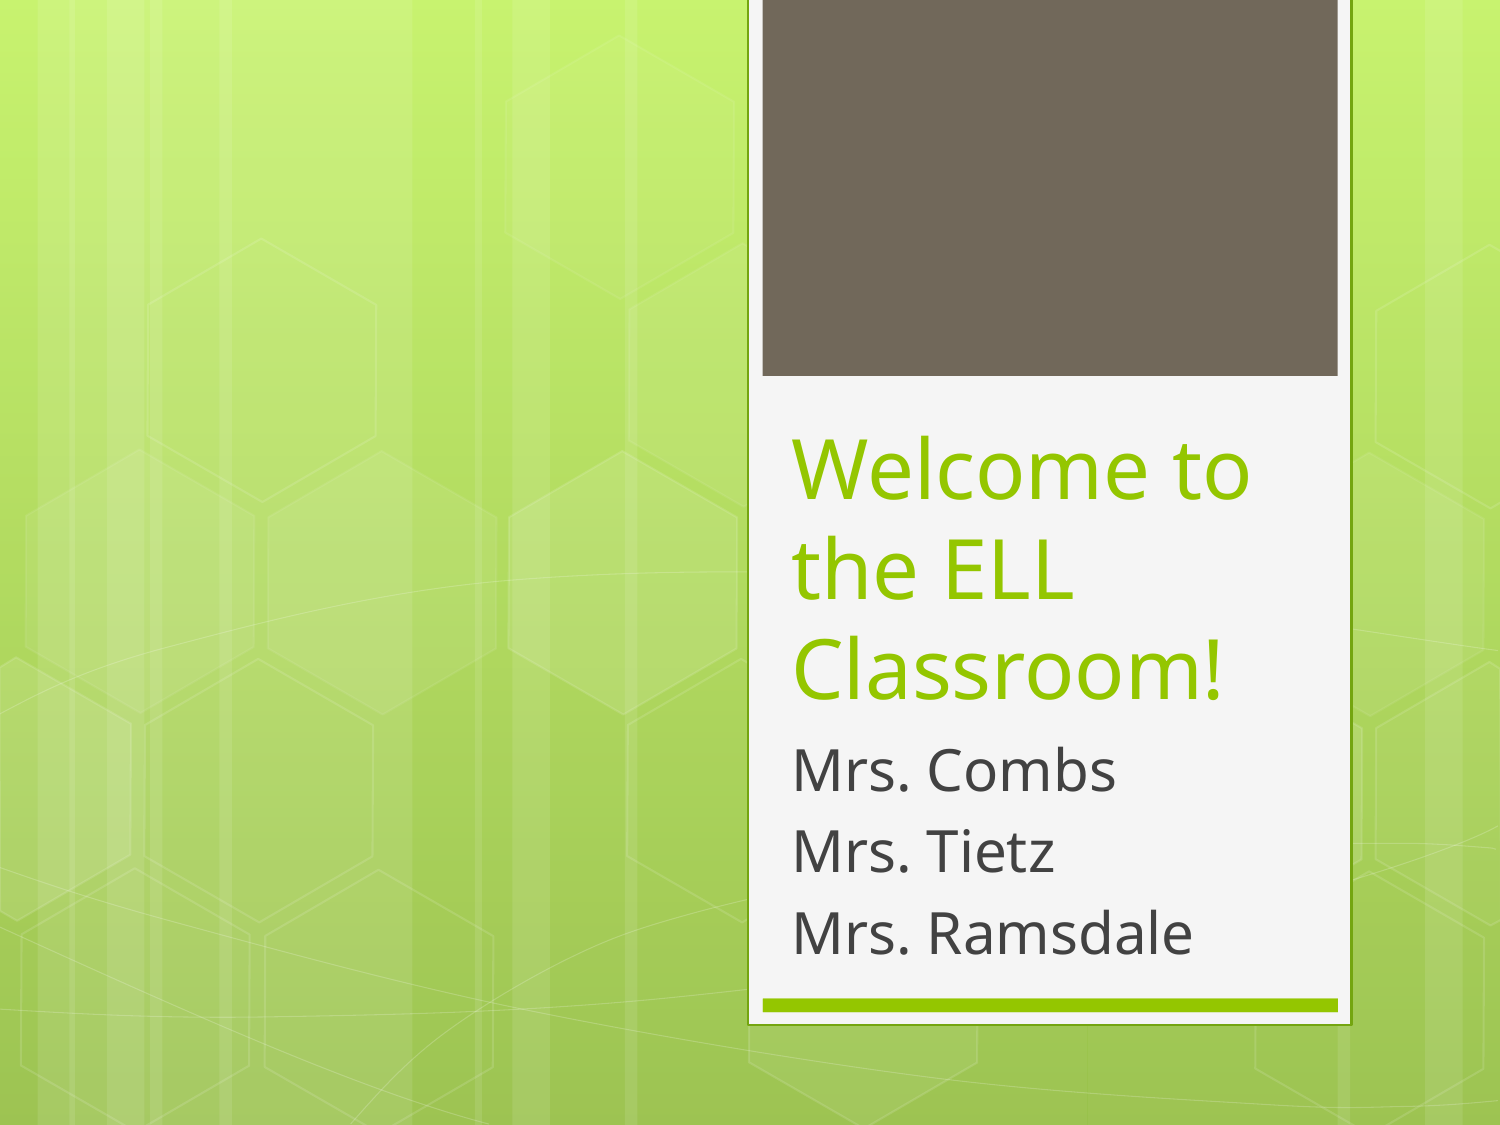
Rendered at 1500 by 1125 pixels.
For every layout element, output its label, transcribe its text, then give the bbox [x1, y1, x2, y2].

subtitle Mrs. Combs Mrs. Tietz Mrs. Ramsdale [776, 725, 1320, 933]
title Welcome to the ELL Classroom! [776, 399, 1320, 724]
